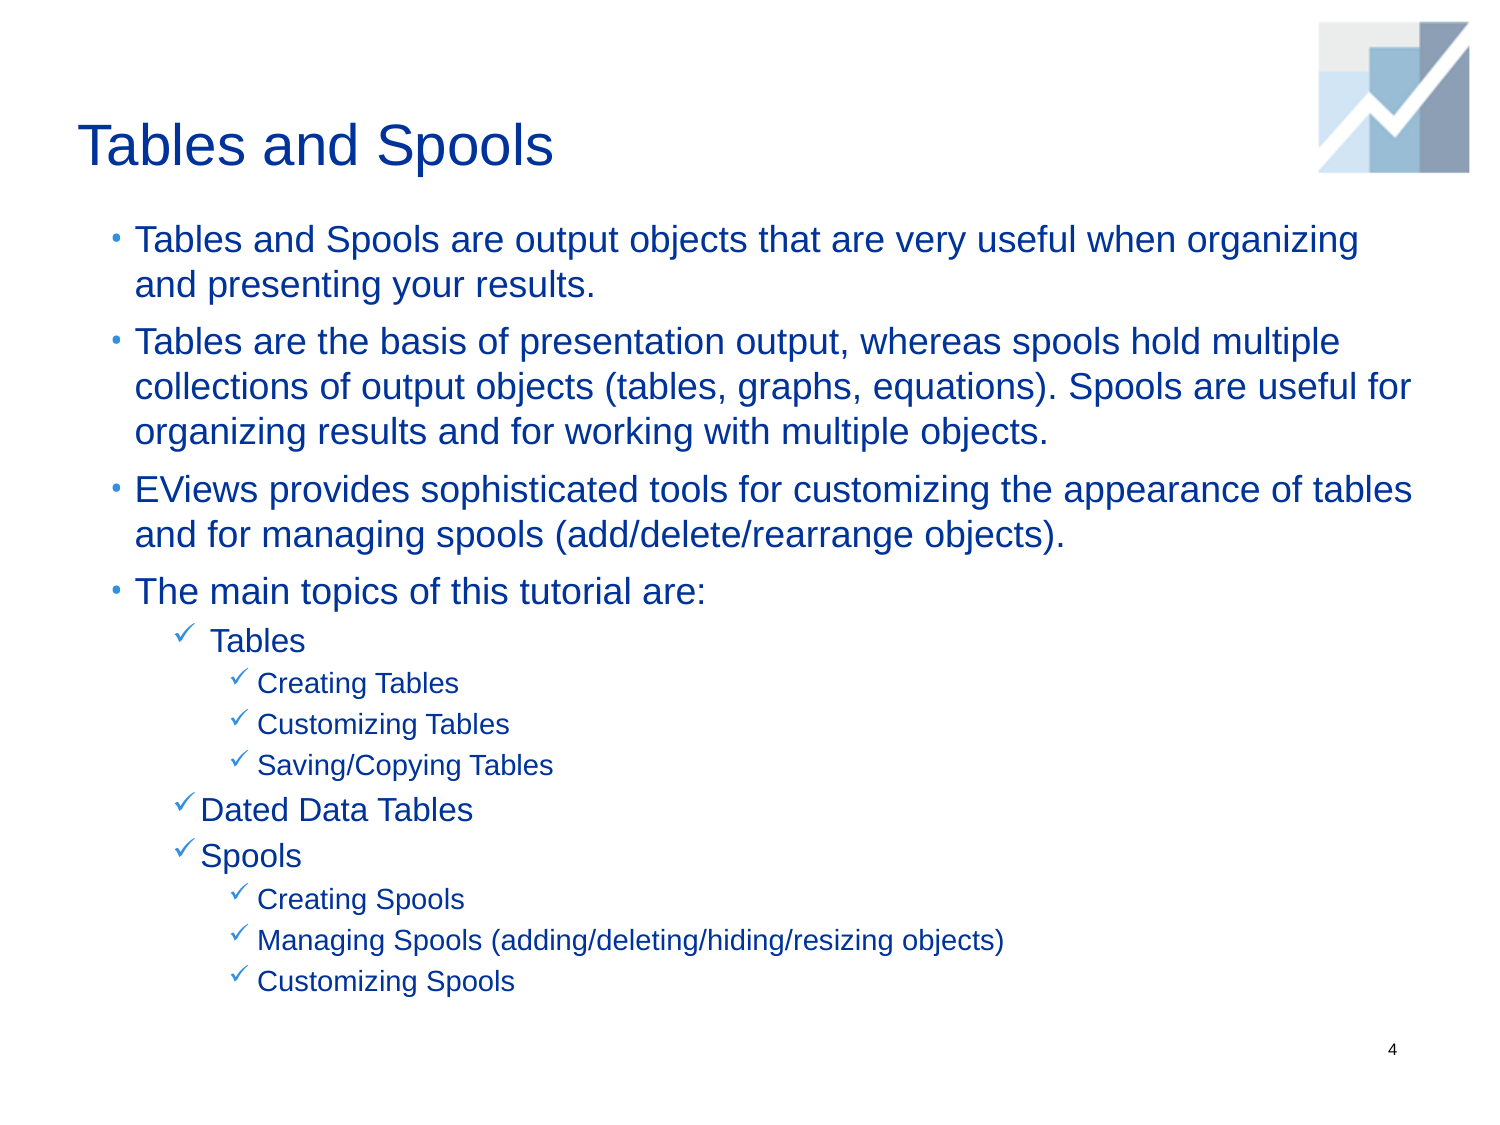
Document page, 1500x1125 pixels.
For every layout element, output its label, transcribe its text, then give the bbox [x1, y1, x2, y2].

title Tables and Spools [62, 0, 1297, 185]
slide_number 4 [1262, 1015, 1413, 1067]
picture [1300, 11, 1479, 181]
list Tables and Spools are output objects that are very useful when organizing and presenting your results. Tables are the basis of presentation output, whereas spools hold multiple collections of output objects (tables, graphs, equations). Spools are useful for organizing results and for working with multiple objects. EViews provides sophisticated tools for customizing the appearance of tables and for managing spools (add/delete/rearrange objects). The main topics of this tutorial are: Tables Creating Tables Customizing Tables Saving/Copying Tables Dated Data Tables Spools Creating Spools Managing Spools (adding/deleting/hiding/resizing objects) Customizing Spools [91, 207, 1429, 1036]
